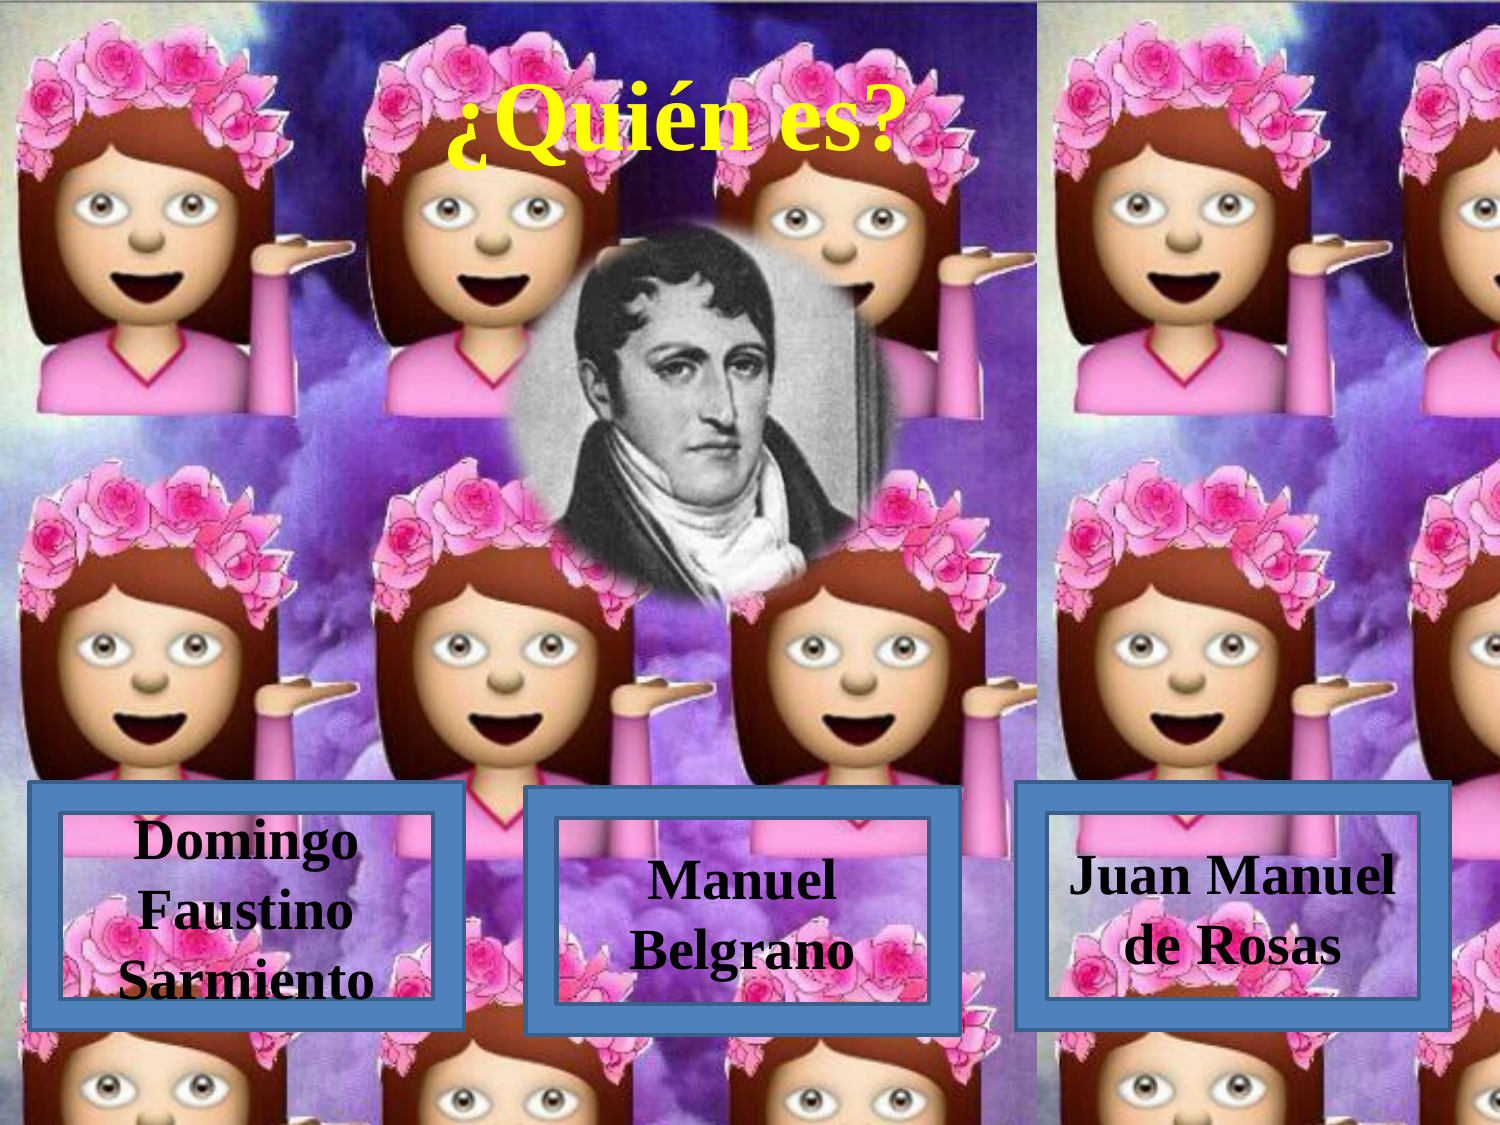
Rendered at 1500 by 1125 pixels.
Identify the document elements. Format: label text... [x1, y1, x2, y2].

text_box Domingo Faustino Sarmiento [27, 780, 466, 1032]
picture [0, 0, 1500, 1125]
text_box Juan Manuel de Rosas [1014, 780, 1452, 1032]
text_box ¿Quién es? [389, 42, 1016, 178]
text_box Manuel Belgrano [523, 785, 962, 1037]
